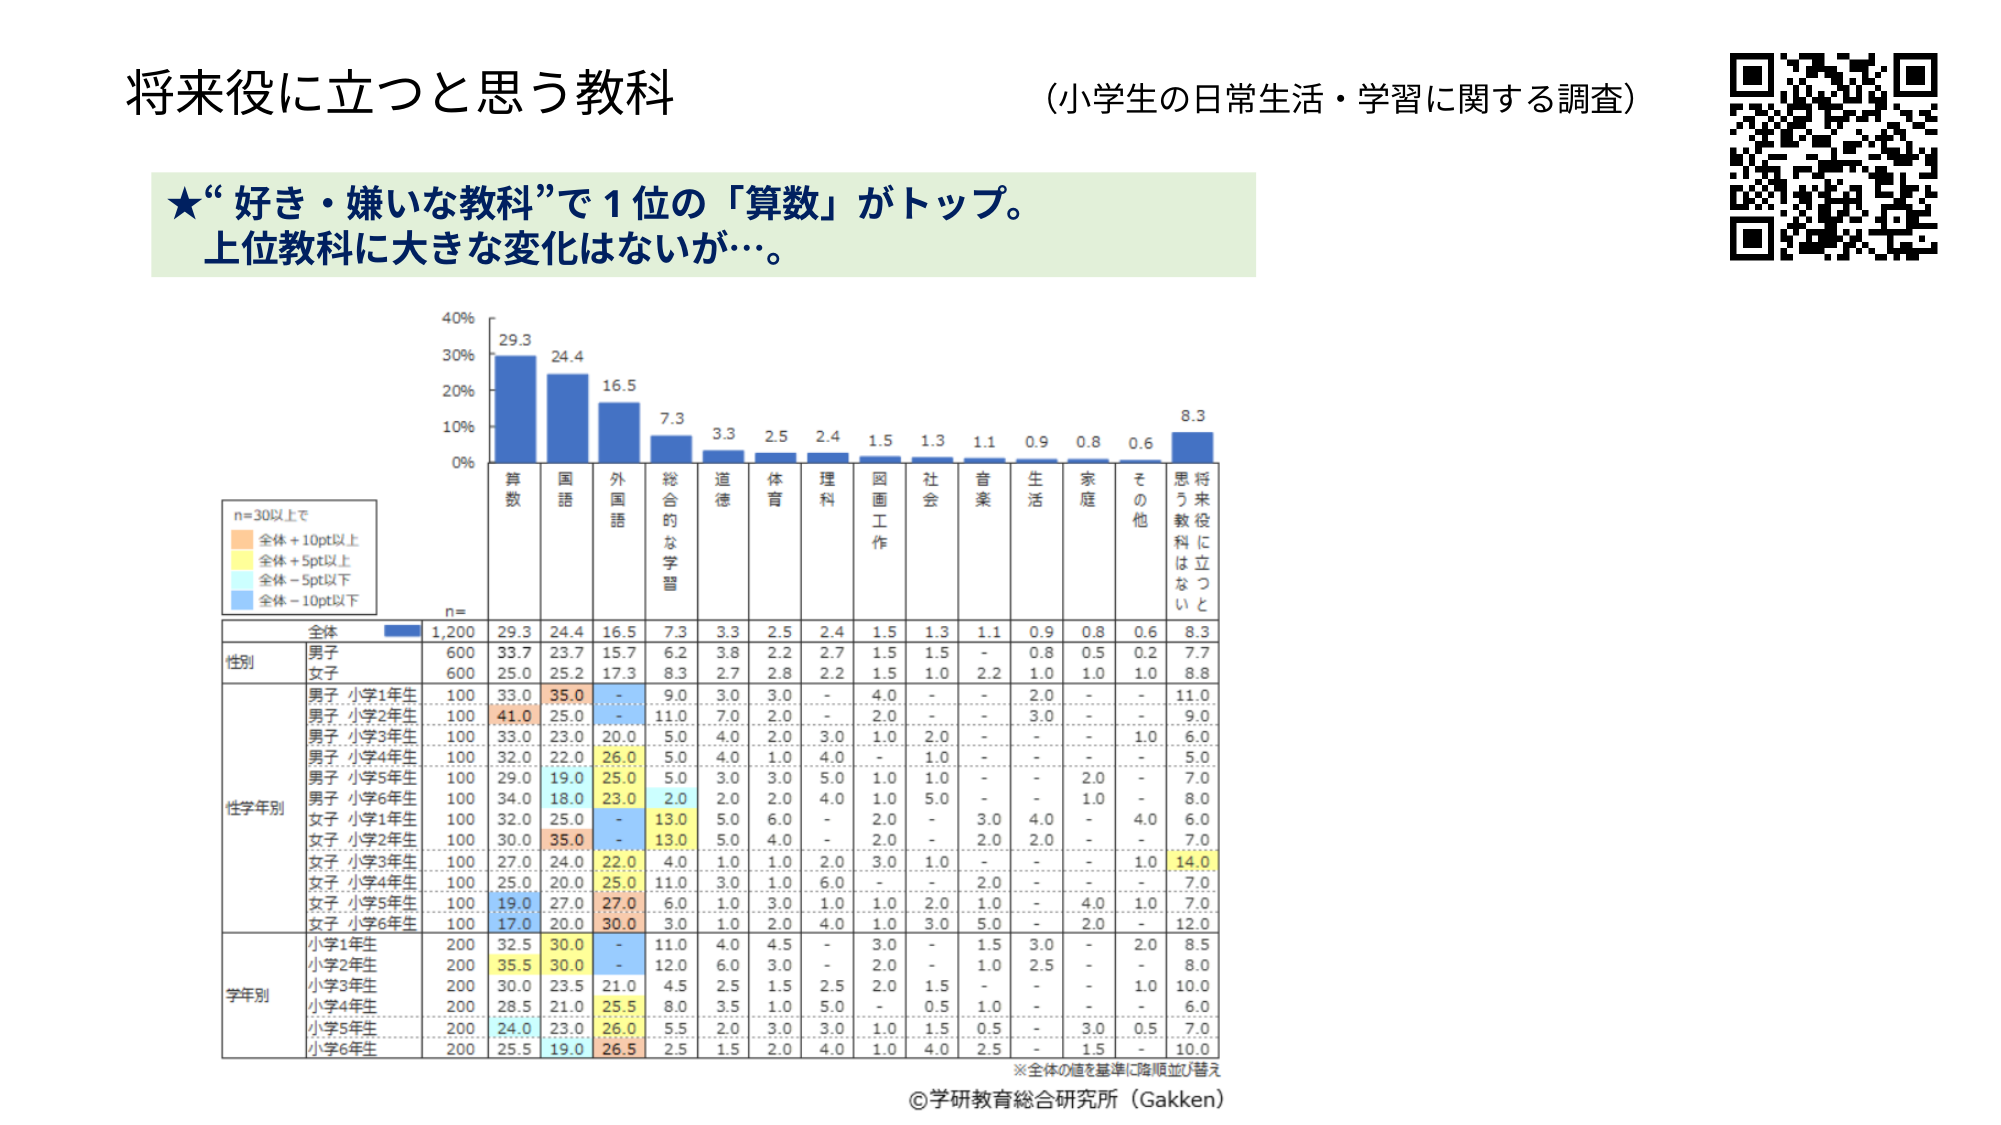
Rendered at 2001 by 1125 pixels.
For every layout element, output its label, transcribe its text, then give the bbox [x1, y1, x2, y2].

picture [210, 303, 1233, 1118]
text_box ★“好き・嫌いな教科”で1位の「算数」がトップ。 上位教科に大きな変化はないが…。 [151, 172, 1257, 278]
text_box 将来役に立つと思う教科 （小学生の日常生活・学習に関する調査） [110, 54, 1697, 129]
picture [1711, 34, 1956, 279]
